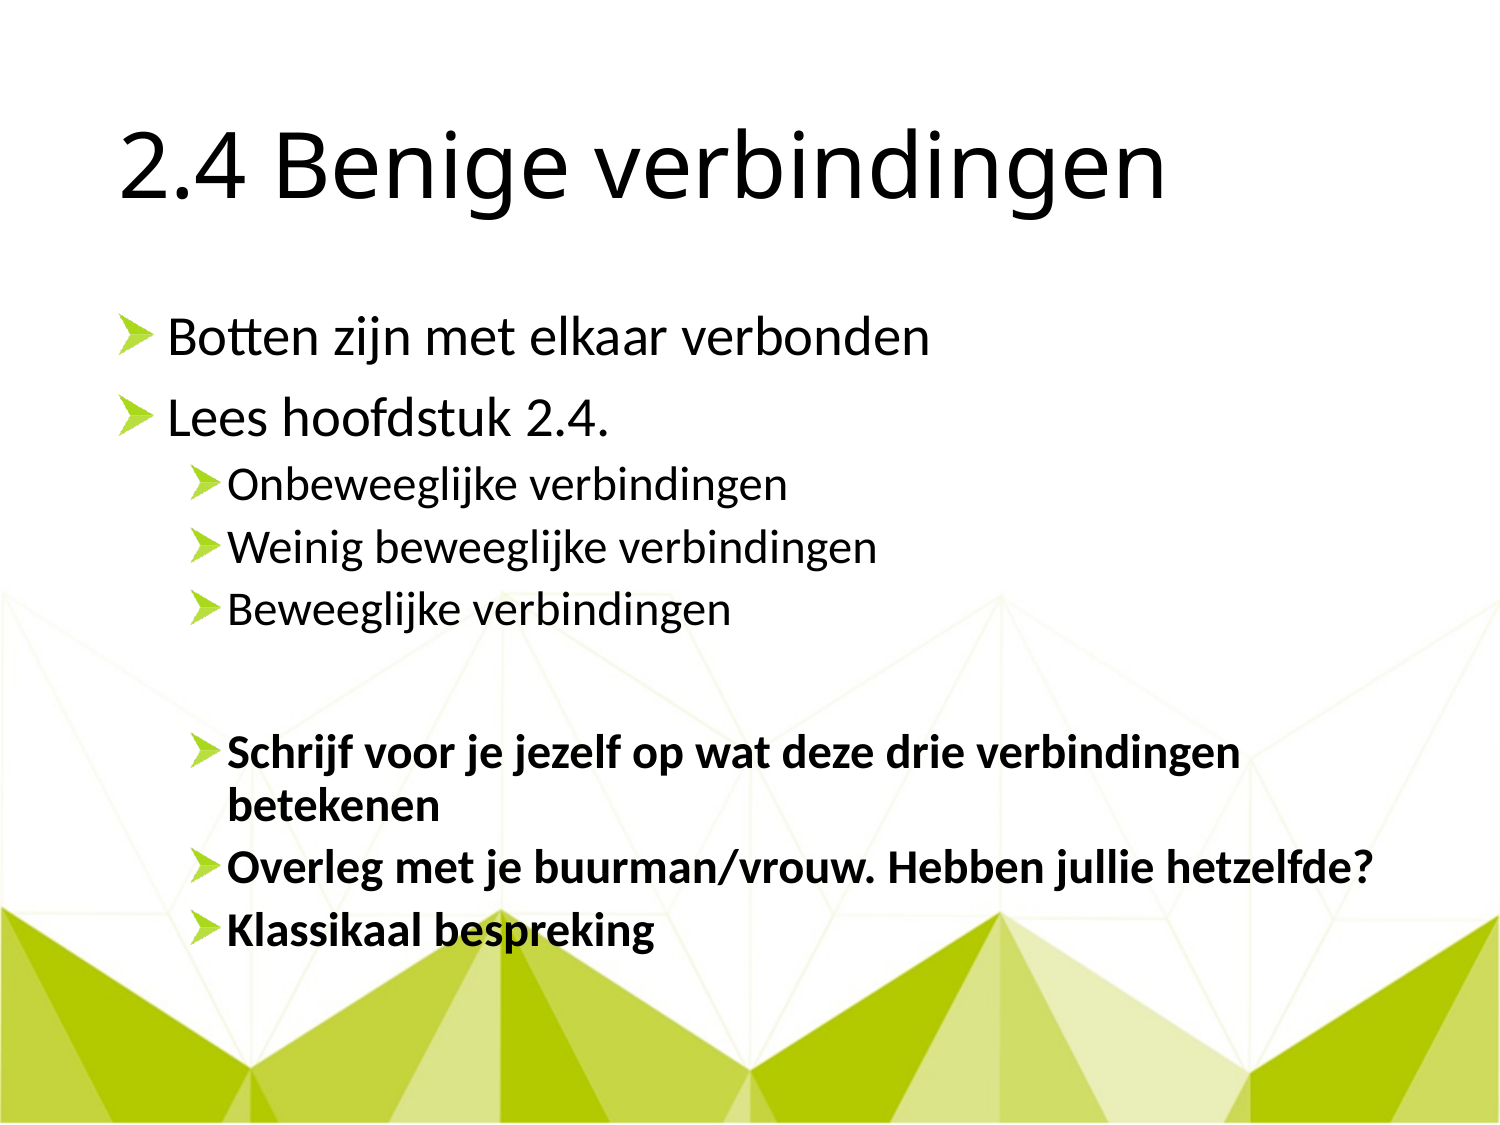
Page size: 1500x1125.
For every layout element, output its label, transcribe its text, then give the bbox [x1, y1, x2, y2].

picture [0, 0, 1500, 1125]
title 2.4 Benige verbindingen [103, 59, 1397, 278]
list Botten zijn met elkaar verbonden Lees hoofdstuk 2.4. Onbeweeglijke verbindingen Weinig beweeglijke verbindingen Beweeglijke verbindingen Schrijf voor je jezelf op wat deze drie verbindingen betekenen Overleg met je buurman/vrouw. Hebben jullie hetzelfde? Klassikaal bespreking [103, 299, 1397, 1014]
